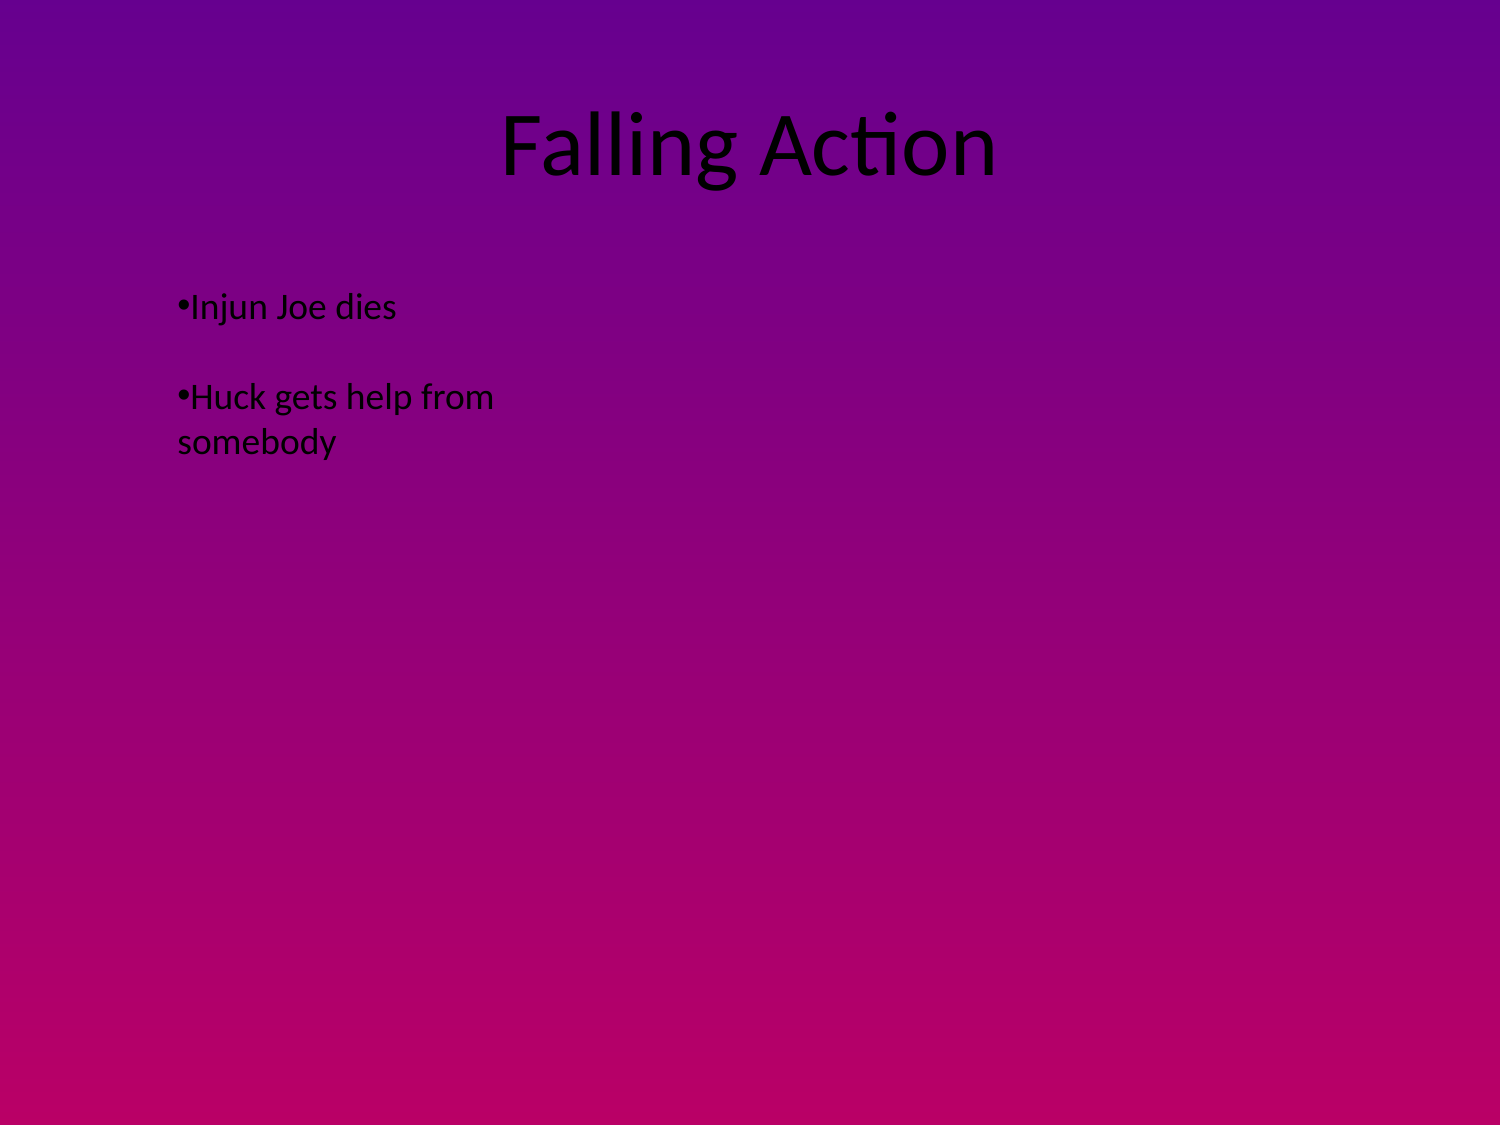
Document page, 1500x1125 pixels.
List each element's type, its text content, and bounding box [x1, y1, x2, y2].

title Falling Action [75, 45, 1425, 233]
text_box Injun Joe dies Huck gets help from somebody [162, 274, 550, 515]
